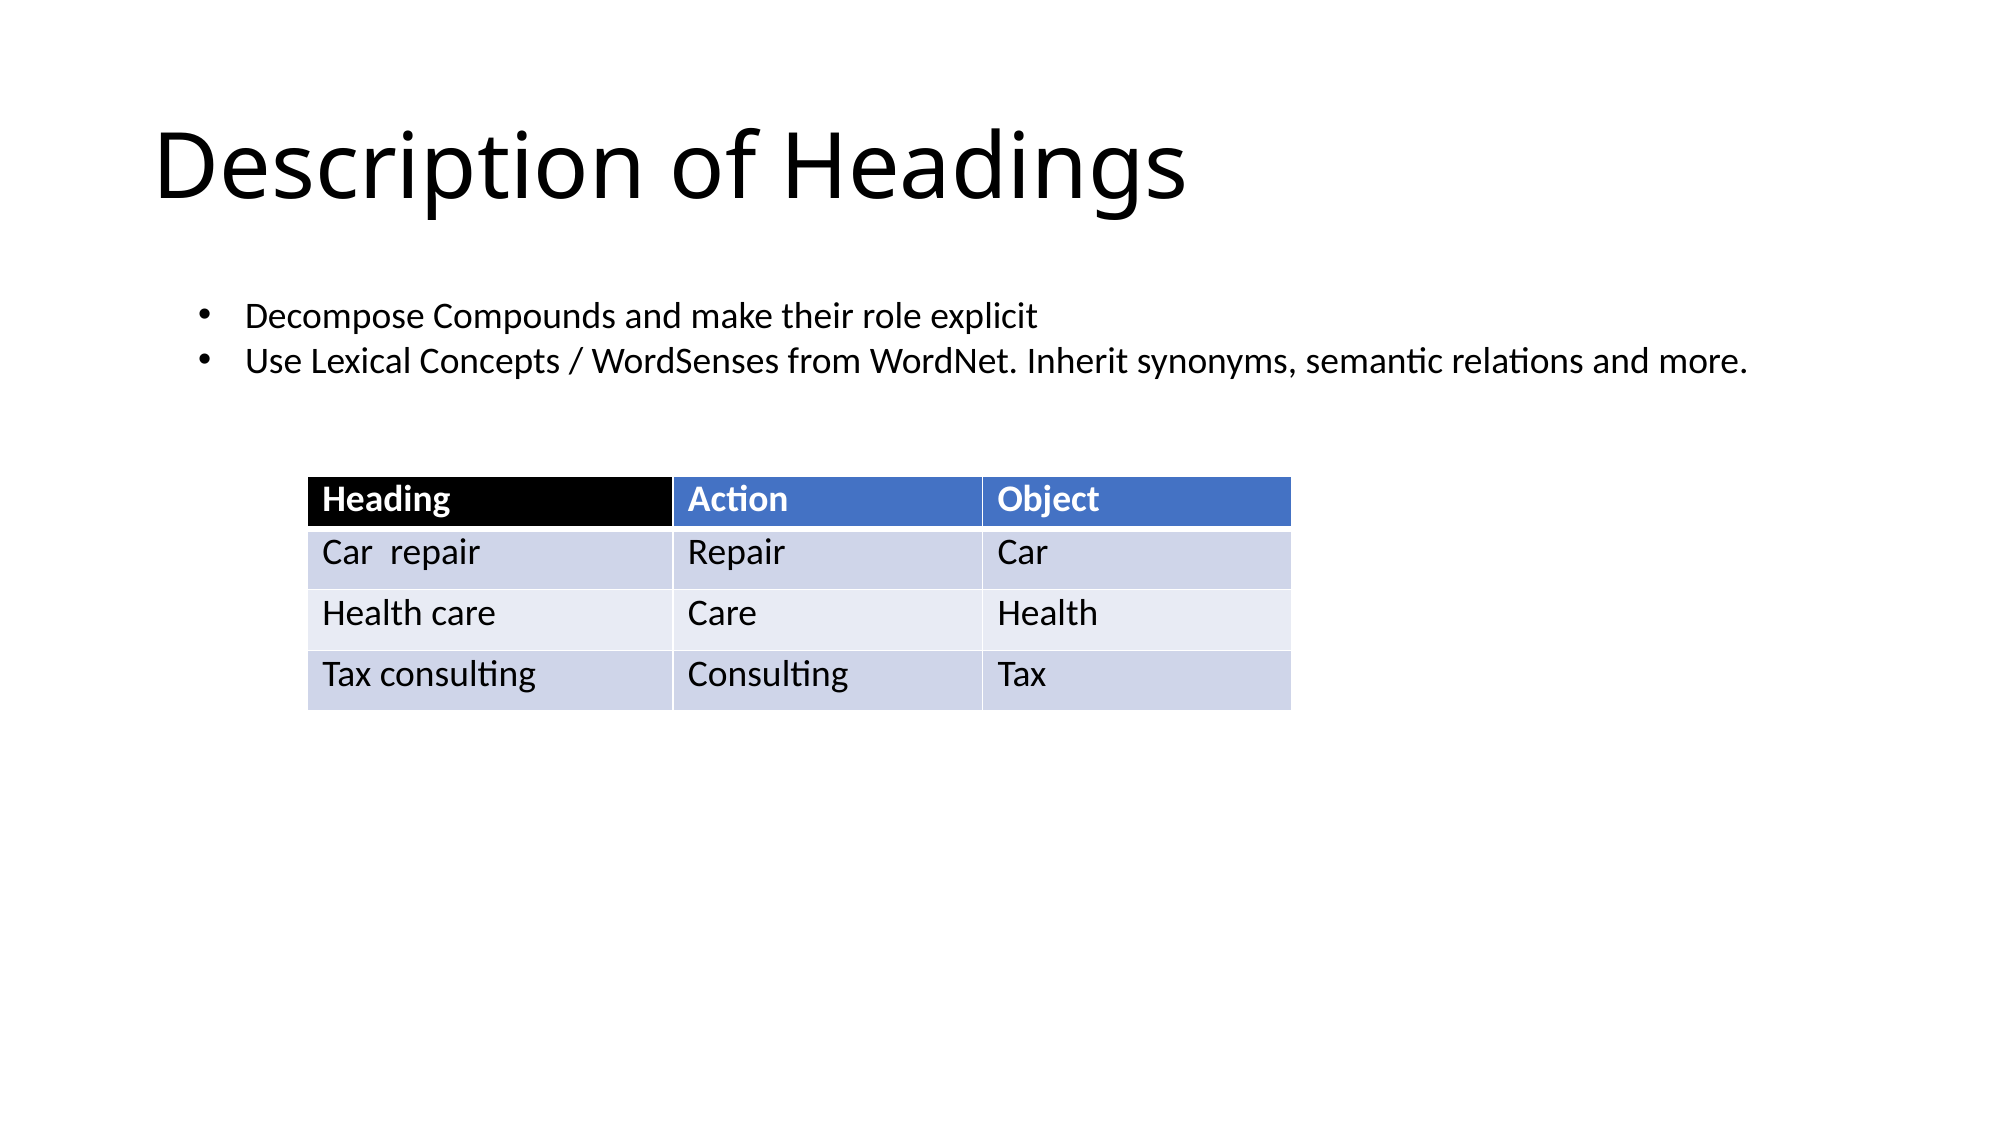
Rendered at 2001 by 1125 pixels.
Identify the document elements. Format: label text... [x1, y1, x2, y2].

text_box Decompose Compounds and make their role explicit Use Lexical Concepts / WordSenses from WordNet. Inherit synonyms, semantic relations and more. [183, 283, 1791, 389]
table_header Action [674, 477, 982, 526]
table_cell Care [674, 590, 982, 650]
table_cell Car [983, 532, 1291, 589]
table_cell Tax [983, 651, 1291, 710]
table_cell Health care [308, 590, 672, 650]
table_cell Car repair [308, 532, 672, 589]
table_cell Tax consulting [308, 651, 672, 710]
table_header Object [983, 477, 1291, 526]
table_cell Consulting [674, 651, 982, 710]
table_cell Repair [674, 532, 982, 589]
table_cell Health [983, 590, 1291, 650]
table_header Heading [308, 477, 672, 526]
title Description of Headings [137, 59, 1863, 278]
